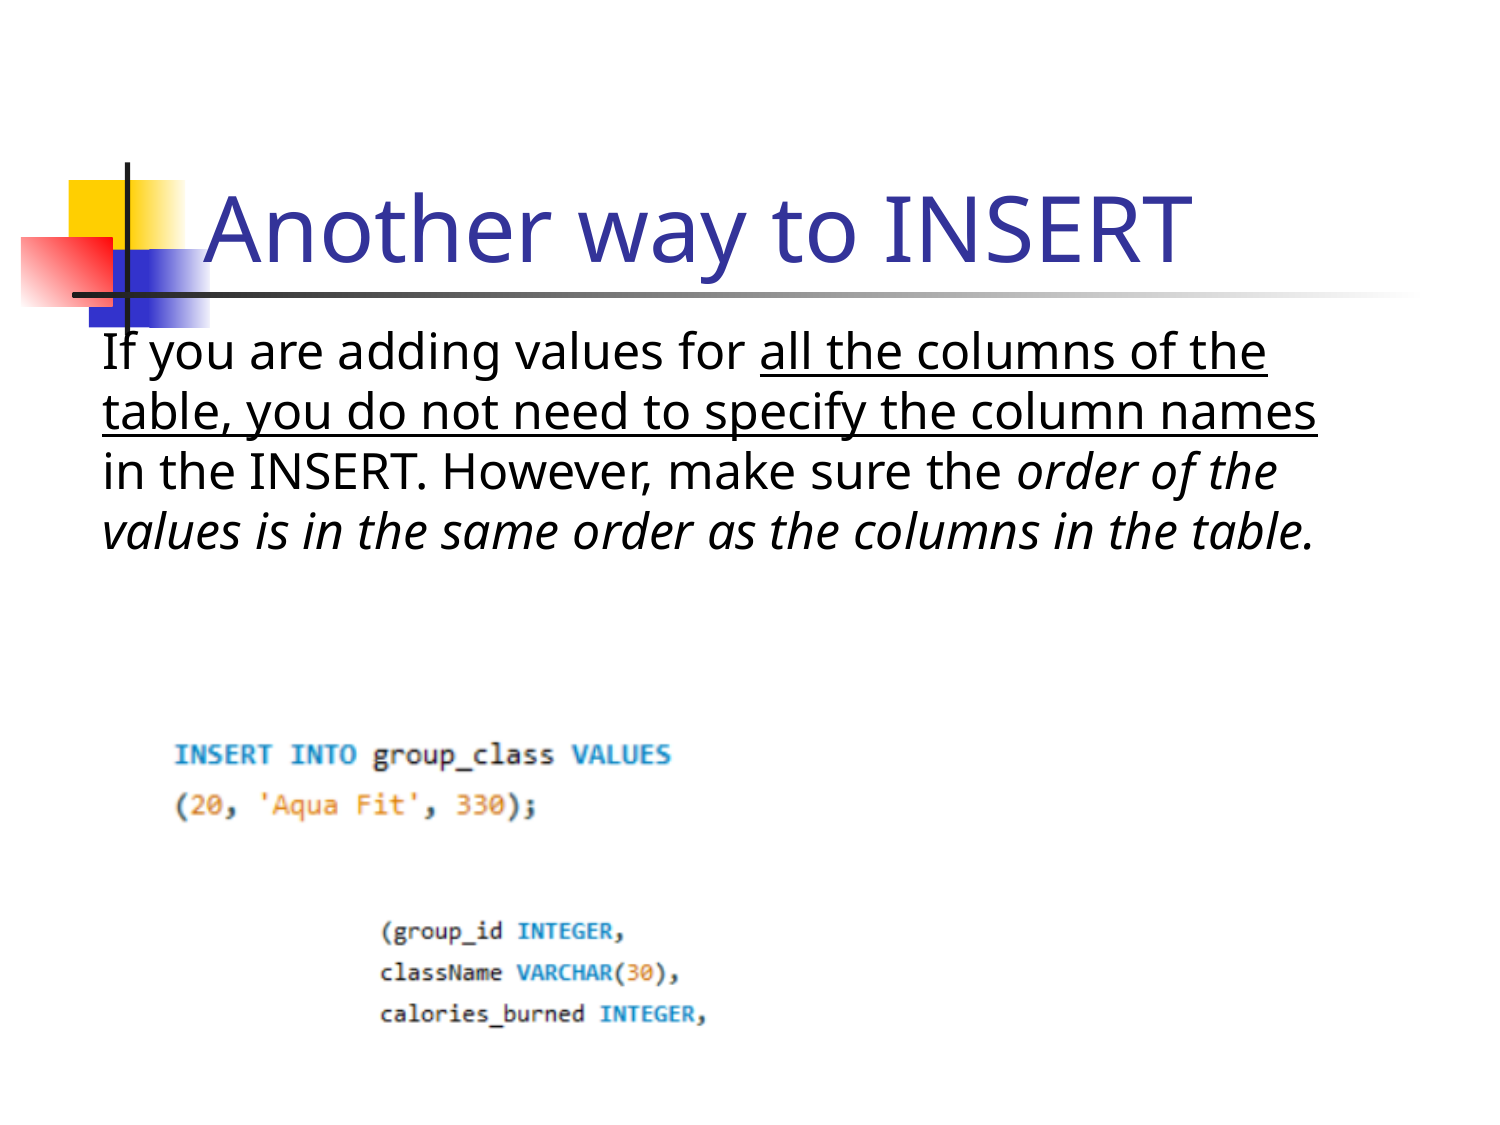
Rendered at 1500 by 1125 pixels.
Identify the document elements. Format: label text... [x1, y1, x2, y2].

text_box If you are adding values for all the columns of the table, you do not need to specify the column names in the INSERT. However, make sure the order of the values is in the same order as the columns in the table. [87, 312, 1366, 568]
picture [370, 912, 755, 1037]
title Another way to INSERT [188, 101, 1468, 289]
picture [149, 714, 726, 852]
